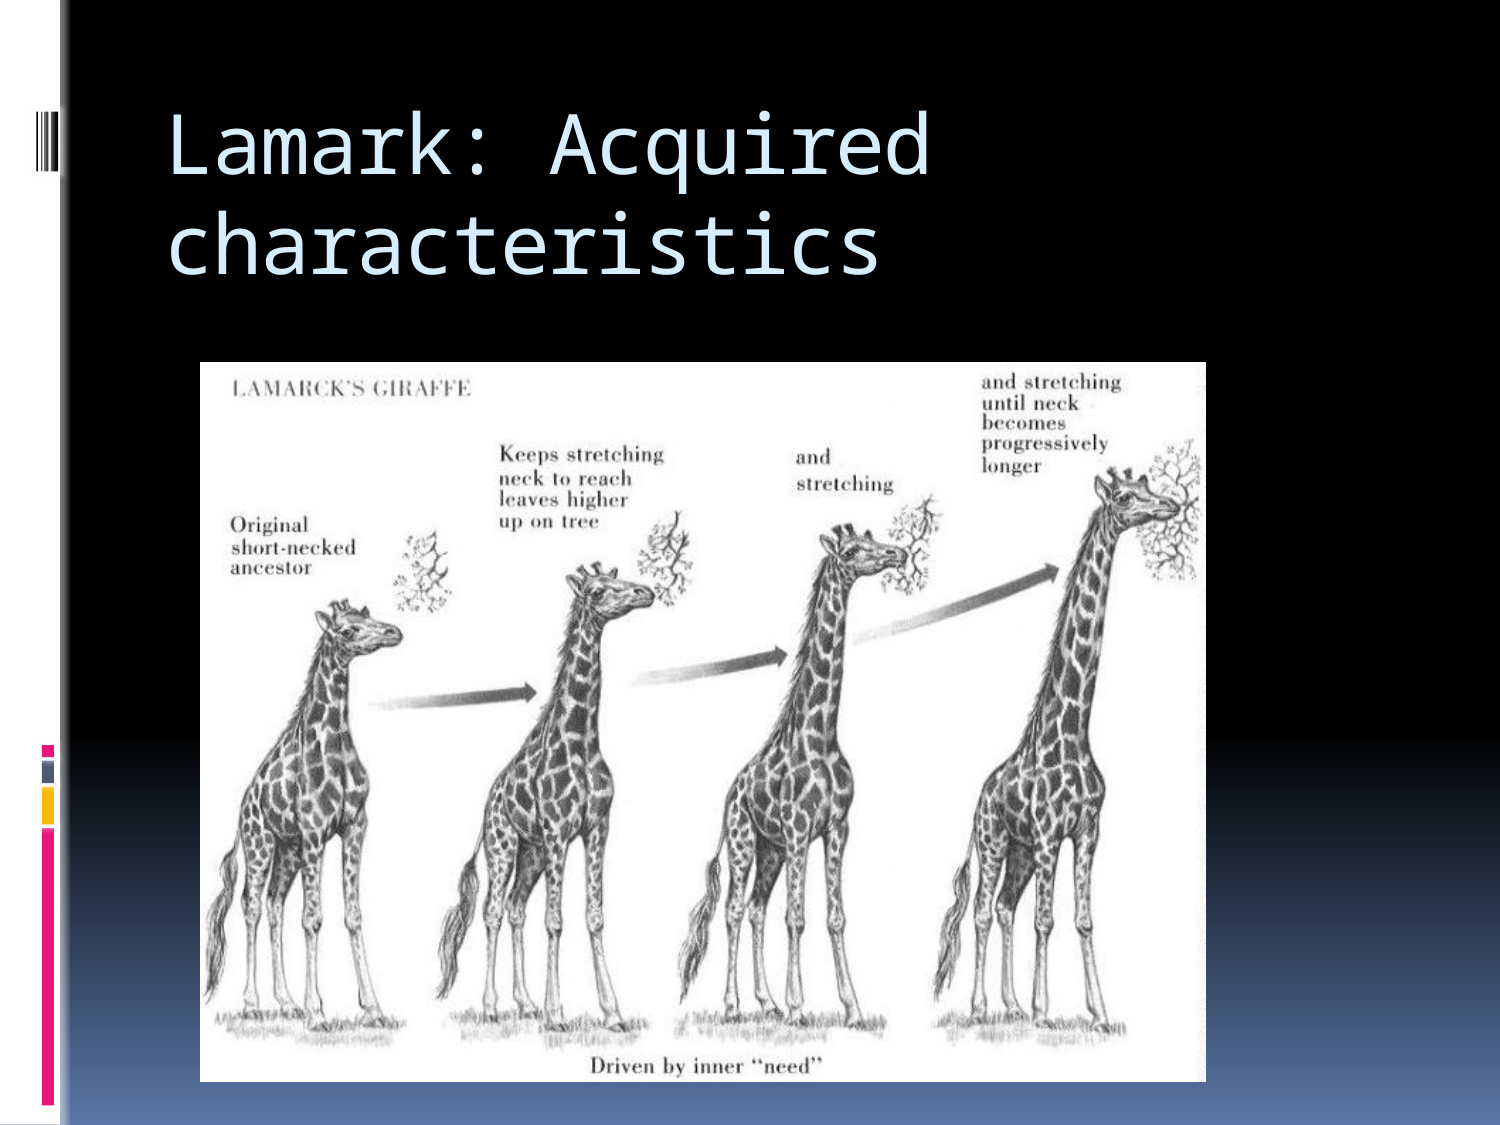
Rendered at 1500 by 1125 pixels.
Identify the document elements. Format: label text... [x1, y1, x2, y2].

title Lamark: Acquired characteristics [150, 83, 1425, 234]
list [199, 362, 1206, 1083]
